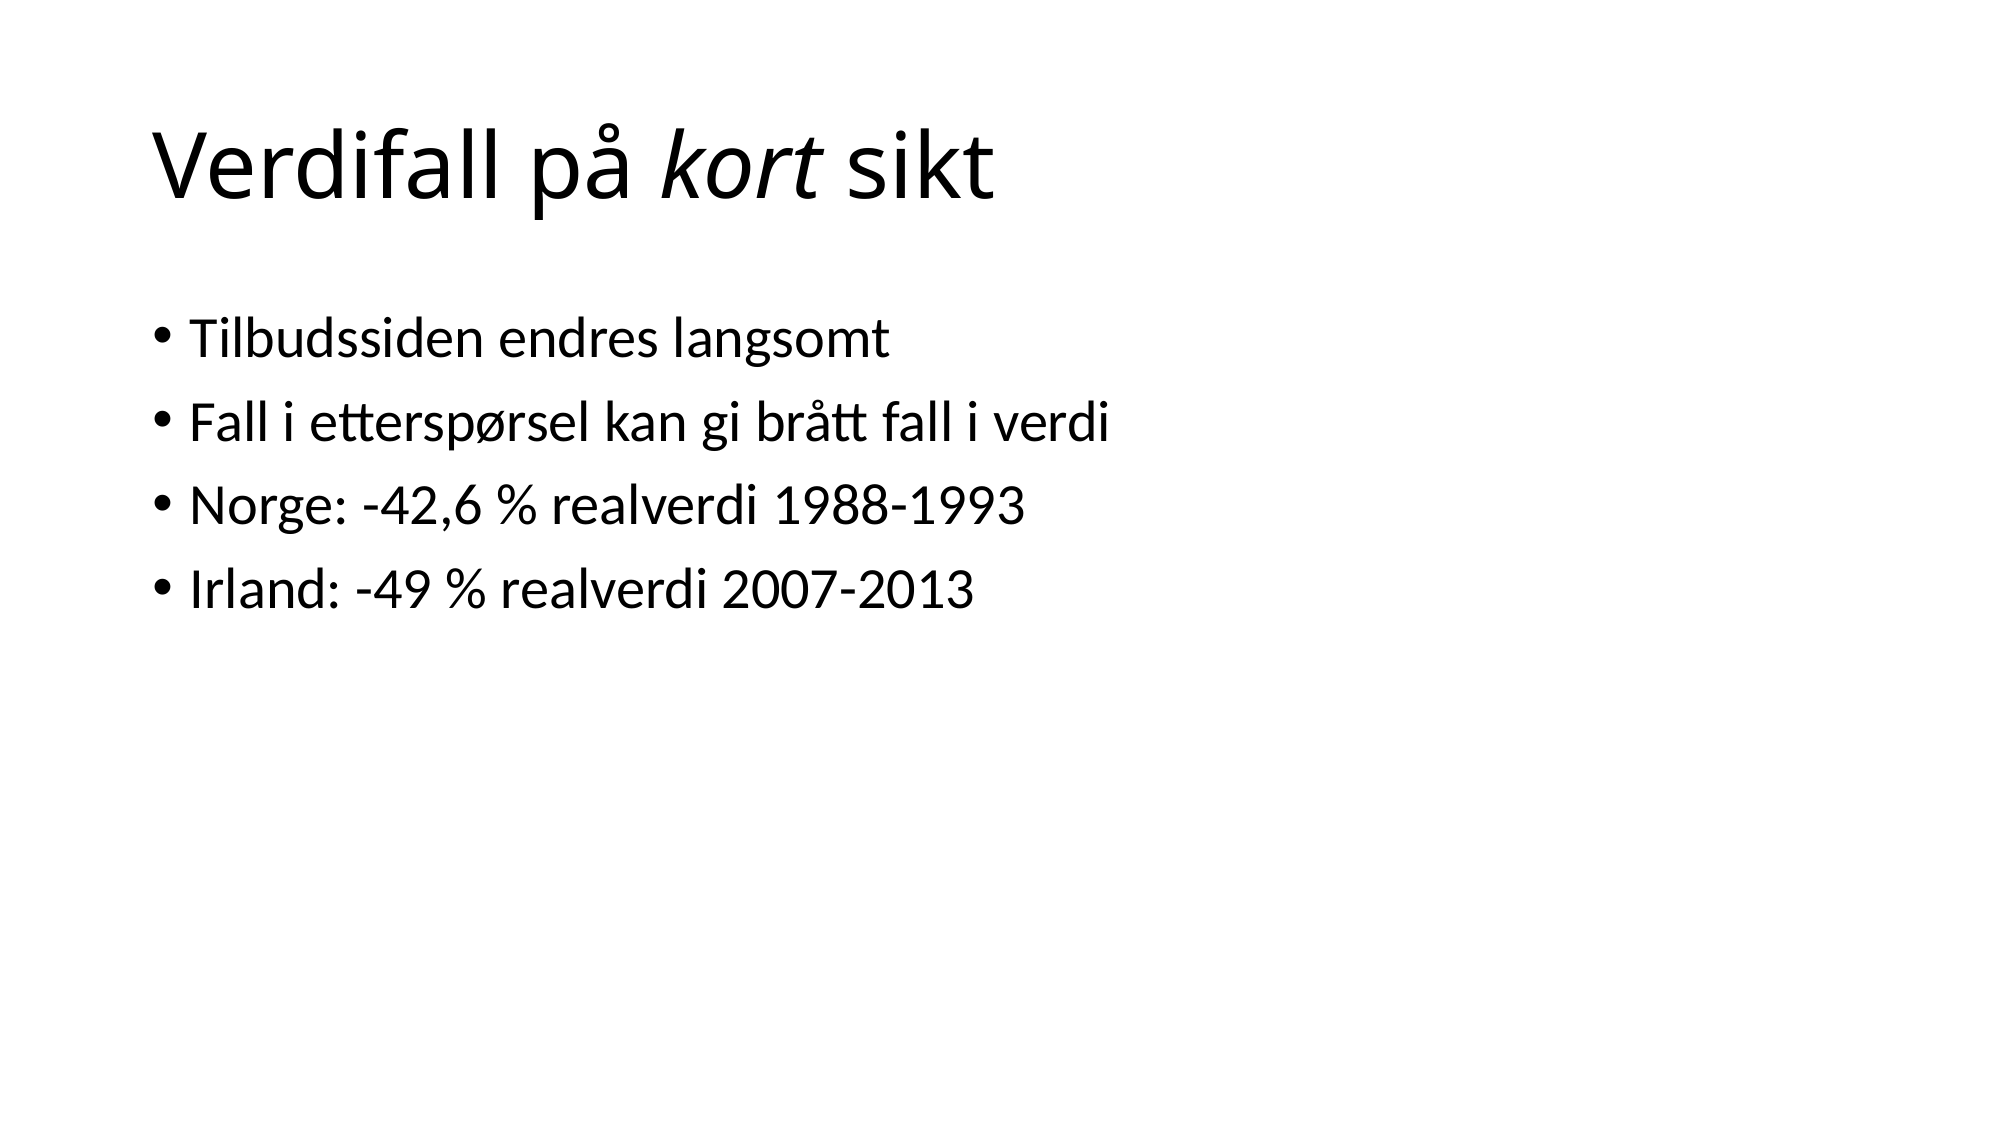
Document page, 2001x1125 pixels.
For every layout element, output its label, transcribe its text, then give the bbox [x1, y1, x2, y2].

list Tilbudssiden endres langsomt Fall i etterspørsel kan gi brått fall i verdi Norge: -42,6 % realverdi 1988-1993 Irland: -49 % realverdi 2007-2013 [137, 299, 1863, 1014]
title Verdifall på kort sikt [137, 59, 1863, 278]
